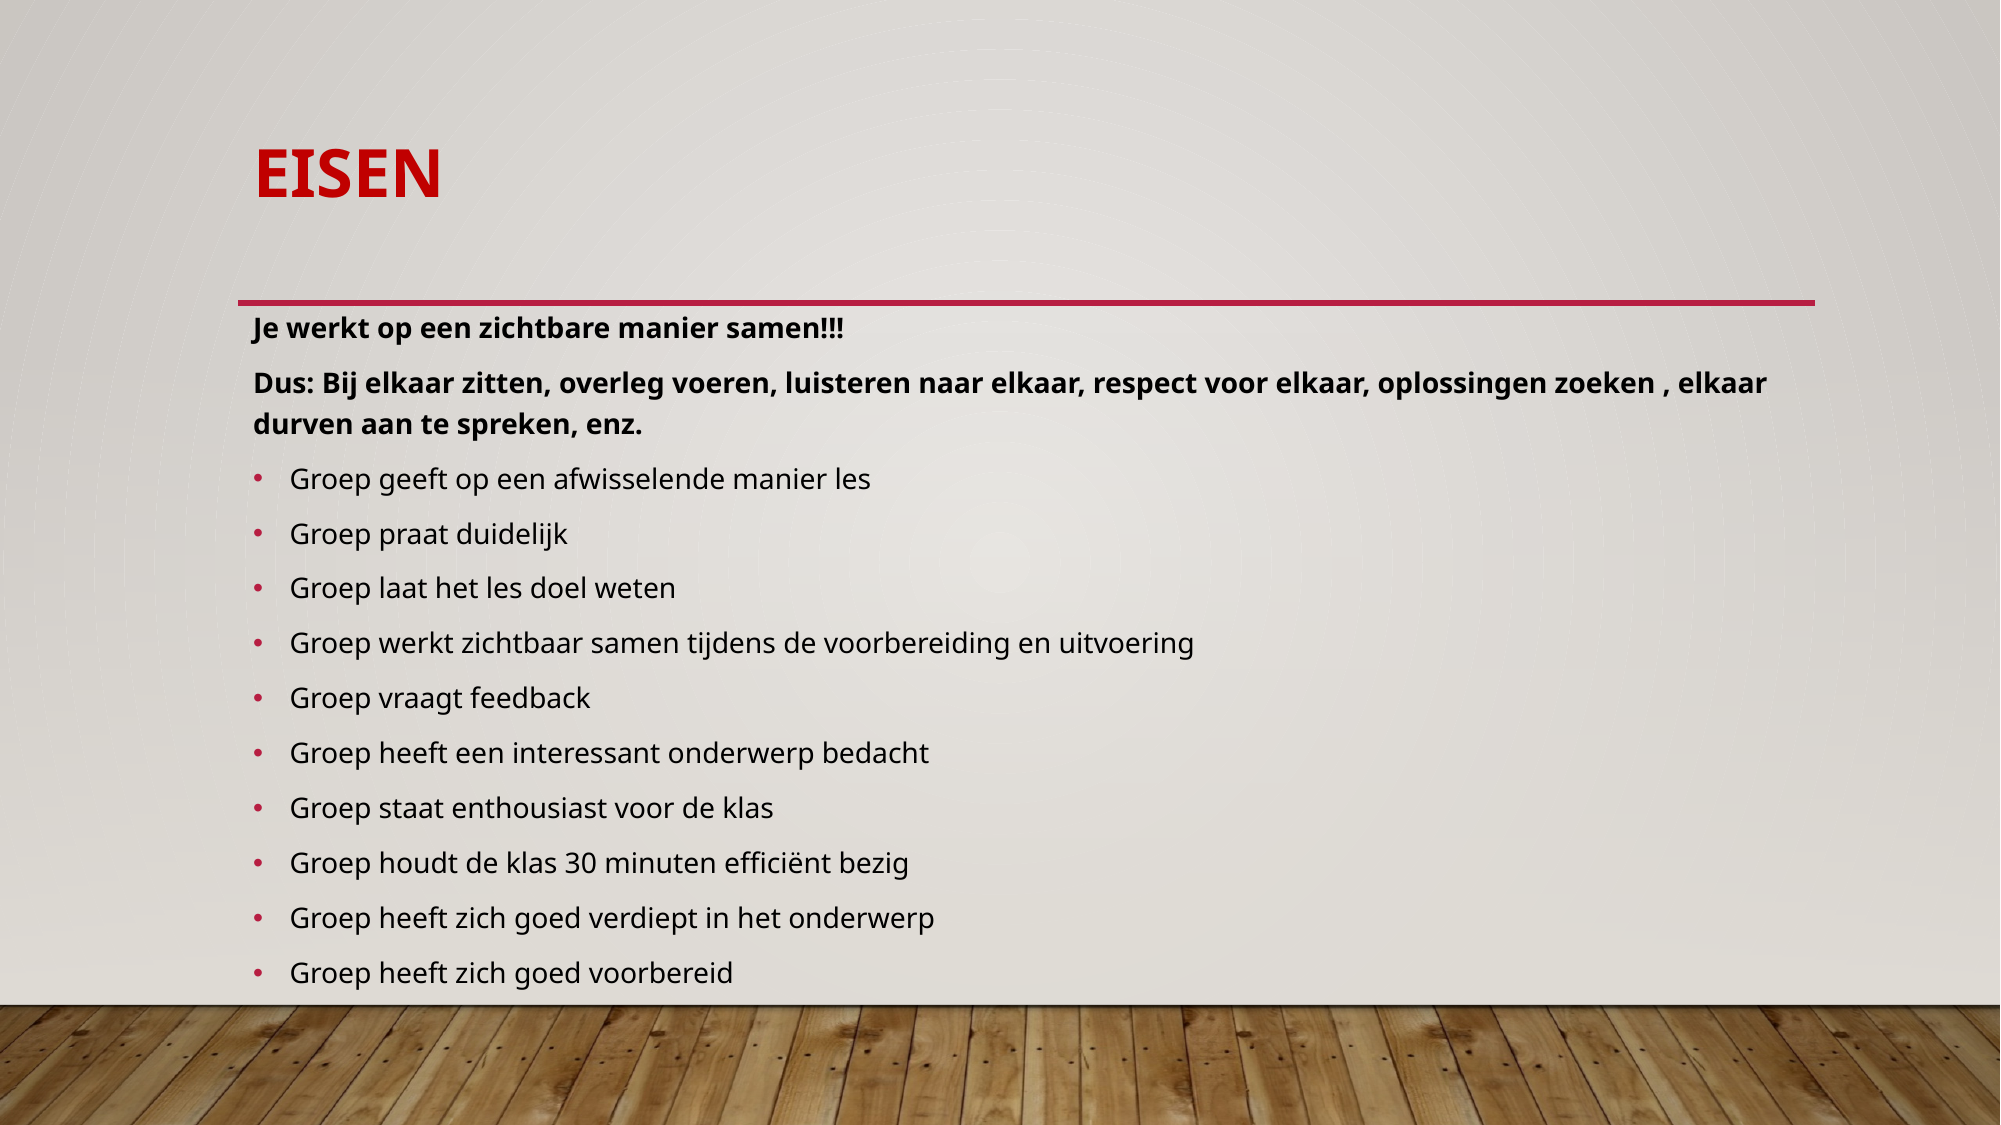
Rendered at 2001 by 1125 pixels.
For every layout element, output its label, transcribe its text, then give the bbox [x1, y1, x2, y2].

title Eisen [238, 131, 1814, 262]
list Je werkt op een zichtbare manier samen!!! Dus: Bij elkaar zitten, overleg voeren, luisteren naar elkaar, respect voor elkaar, oplossingen zoeken , elkaar durven aan te spreken, enz. Groep geeft op een afwisselende manier les Groep praat duidelijk Groep laat het les doel weten Groep werkt zichtbaar samen tijdens de voorbereiding en uitvoering Groep vraagt feedback Groep heeft een interessant onderwerp bedacht Groep staat enthousiast voor de klas Groep houdt de klas 30 minuten efficiënt bezig Groep heeft zich goed verdiept in het onderwerp Groep heeft zich goed voorbereid [238, 295, 1814, 1003]
picture [0, 1005, 2000, 1125]
